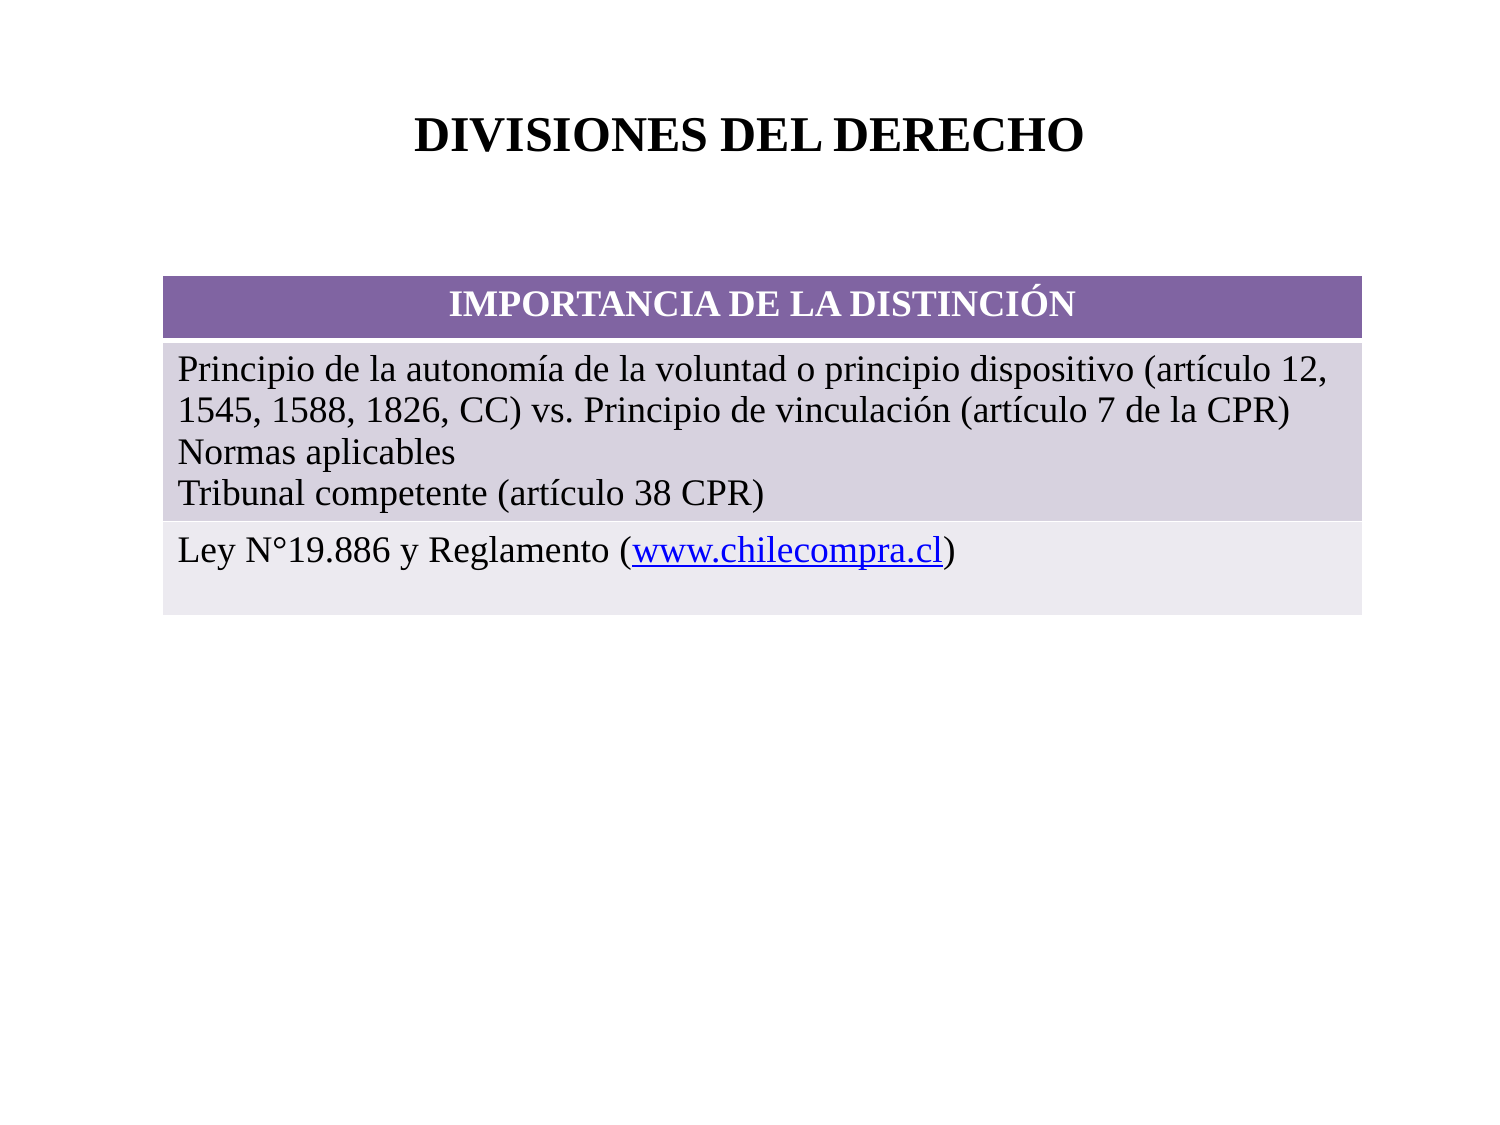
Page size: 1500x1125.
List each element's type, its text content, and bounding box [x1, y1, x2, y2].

table_cell Ley N°19.886 y Reglamento (www.chilecompra.cl) [163, 522, 1362, 615]
table_cell Principio de la autonomía de la voluntad o principio dispositivo (artículo 12, 1545, 1588, 1826, CC) vs. Principio de vinculación (artículo 7 de la CPR) Normas aplicables Tribunal competente (artículo 38 CPR) [163, 343, 1362, 521]
title DIVISIONES DEL DERECHO [112, 75, 1388, 188]
table_header IMPORTANCIA DE LA DISTINCIÓN [163, 276, 1362, 338]
